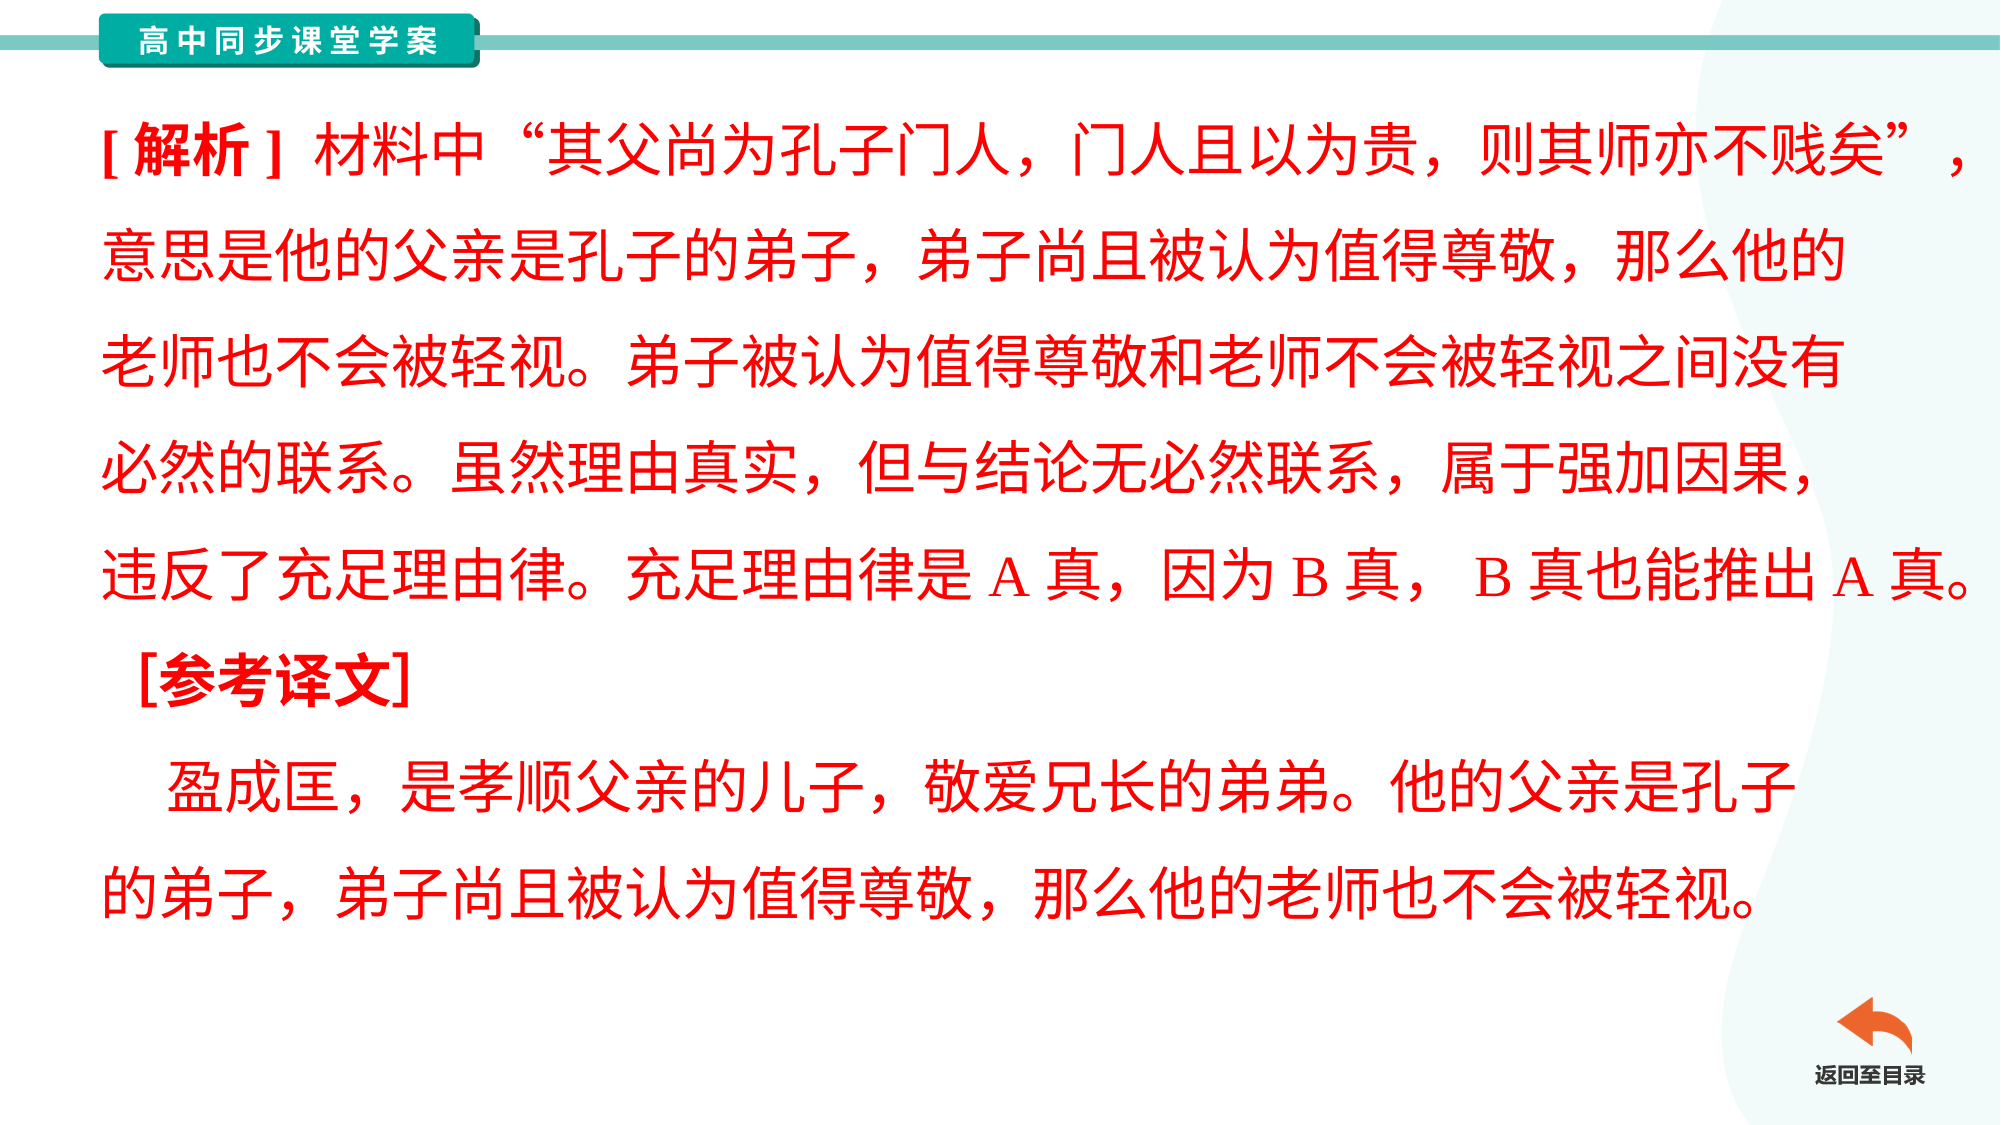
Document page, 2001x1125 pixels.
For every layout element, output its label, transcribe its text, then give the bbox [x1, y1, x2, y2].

text_box [解析] 材料中“其父尚为孔子门人，门人且以为贵，则其师亦不贱矣”， 意思是他的父亲是孔子的弟子，弟子尚且被认为值得尊敬，那么他的 老师也不会被轻视。弟子被认为值得尊敬和老师不会被轻视之间没有 必然的联系。虽然理由真实，但与结论无必然联系，属于强加因果， 违反了充足理由律。充足理由律是A真，因为B真，B真也能推出A真。 ［参考译文］ 盈成匡，是孝顺父亲的儿子，敬爱兄长的弟弟。他的父亲是孔子 的弟子，弟子尚且被认为值得尊敬，那么他的老师也不会被轻视。 [100, 76, 1899, 927]
picture [0, 0, 2000, 1125]
